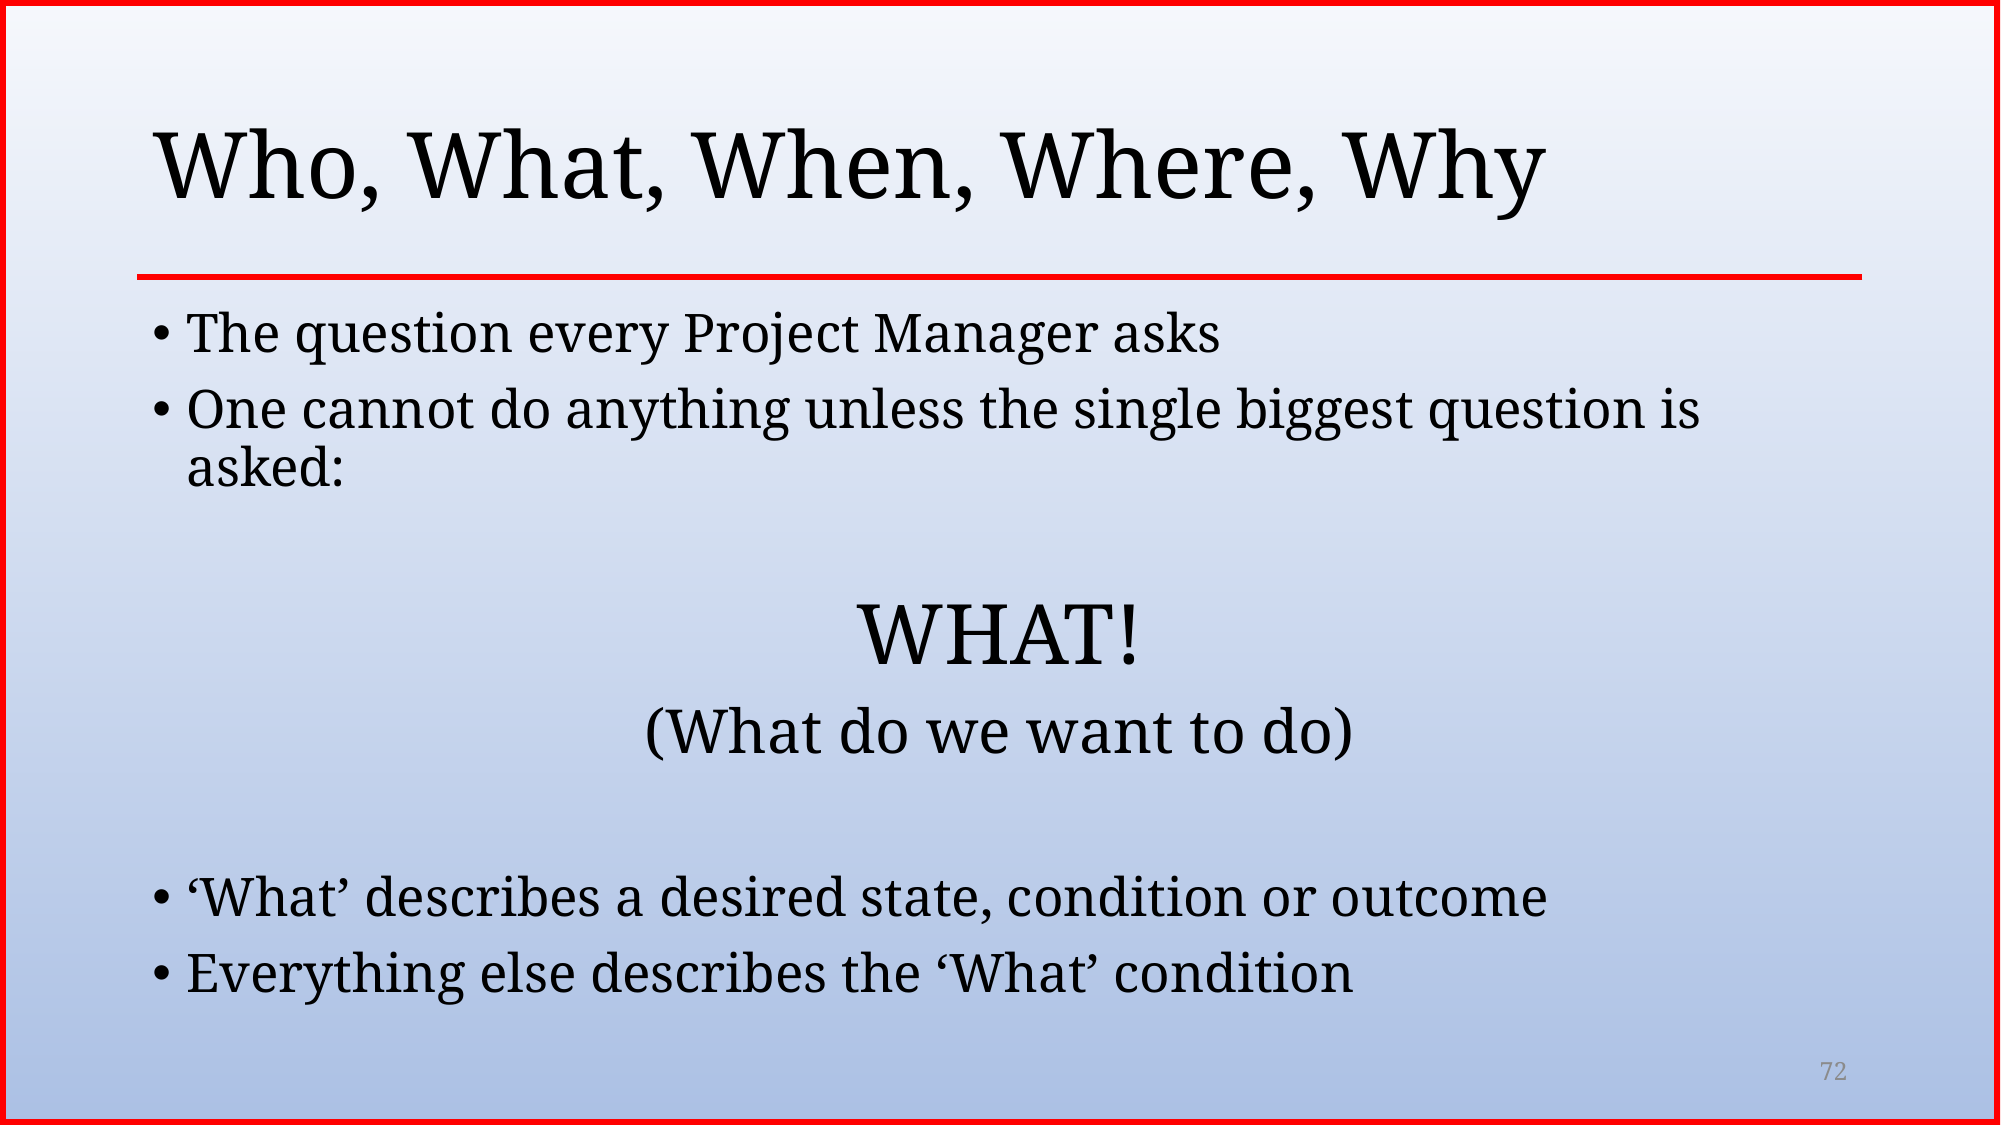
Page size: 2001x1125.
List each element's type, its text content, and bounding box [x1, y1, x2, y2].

title Who, What, When, Where, Why [137, 59, 1863, 278]
slide_number 72 [1412, 1042, 1863, 1103]
list The question every Project Manager asks One cannot do anything unless the single biggest question is asked: WHAT! (What do we want to do) ‘What’ describes a desired state, condition or outcome Everything else describes the ‘What’ condition [137, 299, 1863, 1014]
